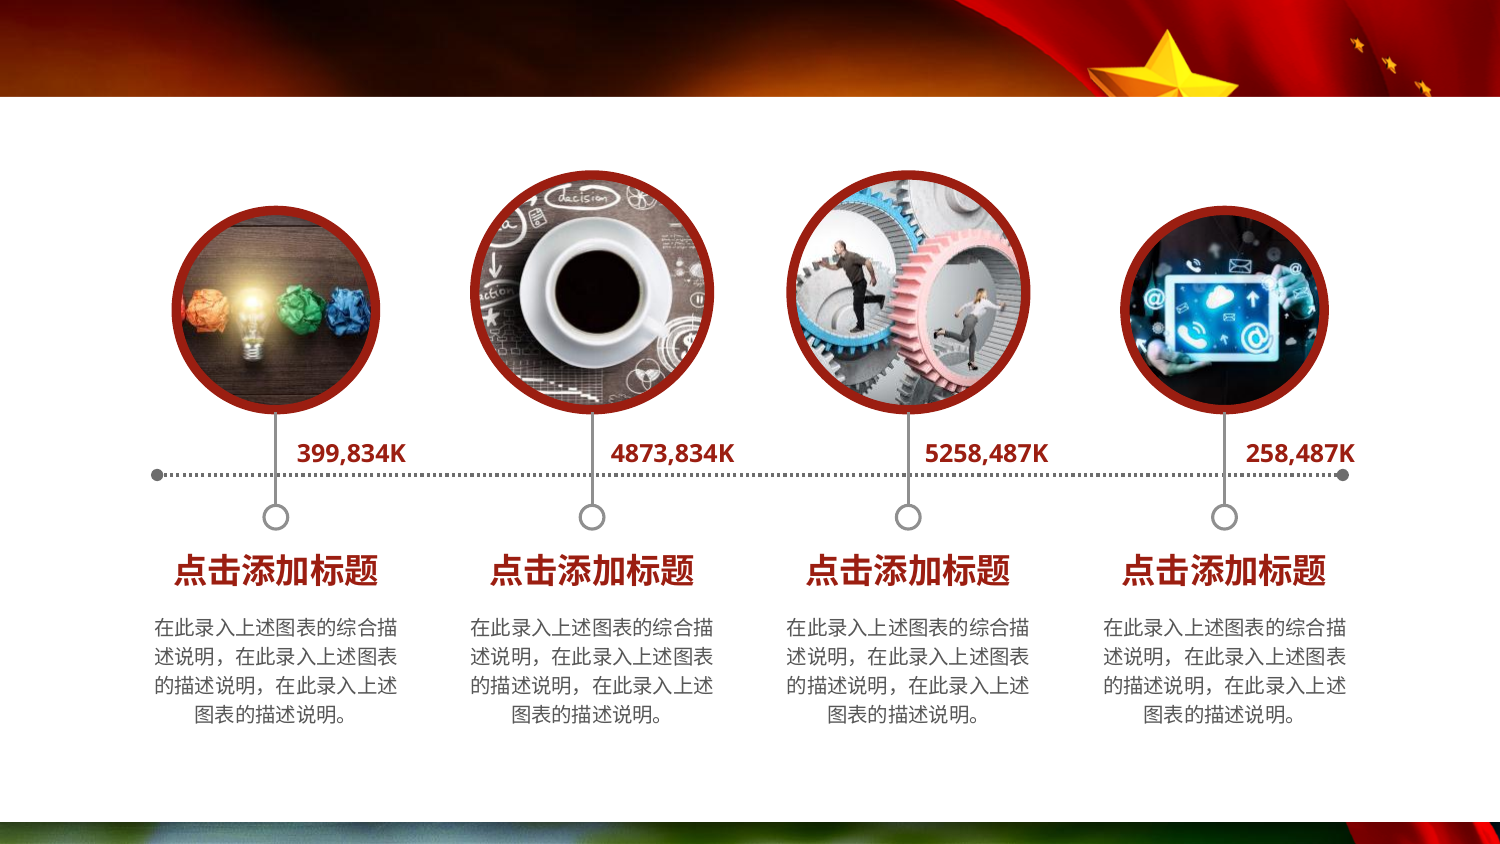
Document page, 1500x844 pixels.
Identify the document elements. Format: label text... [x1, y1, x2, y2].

text_box 点击添加标题 [477, 543, 707, 596]
text_box [1123, 209, 1326, 411]
text_box 点击添加标题 [161, 543, 390, 596]
text_box 点击添加标题 [1110, 543, 1339, 596]
text_box 258,487K [1245, 437, 1356, 468]
text_box [790, 173, 1027, 411]
text_box 在此录入上述图表的综合描述说明，在此录入上述图表的描述说明，在此录入上述图表的描述说明。 [771, 604, 1046, 733]
text_box [473, 173, 711, 411]
text_box 5258,487K [924, 437, 1049, 468]
text_box 4873,834K [610, 437, 735, 468]
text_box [896, 412, 921, 530]
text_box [263, 412, 288, 530]
picture [0, 0, 1500, 96]
text_box 在此录入上述图表的综合描述说明，在此录入上述图表的描述说明，在此录入上述图表的描述说明。 [1087, 604, 1362, 733]
text_box 点击添加标题 [794, 543, 1023, 596]
picture [0, 822, 1500, 844]
text_box 399,834K [296, 437, 407, 468]
text_box 在此录入上述图表的综合描述说明，在此录入上述图表的描述说明，在此录入上述图表的描述说明。 [138, 604, 413, 733]
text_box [580, 412, 604, 530]
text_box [1212, 412, 1237, 530]
text_box [175, 209, 377, 411]
text_box 在此录入上述图表的综合描述说明，在此录入上述图表的描述说明，在此录入上述图表的描述说明。 [455, 604, 730, 733]
